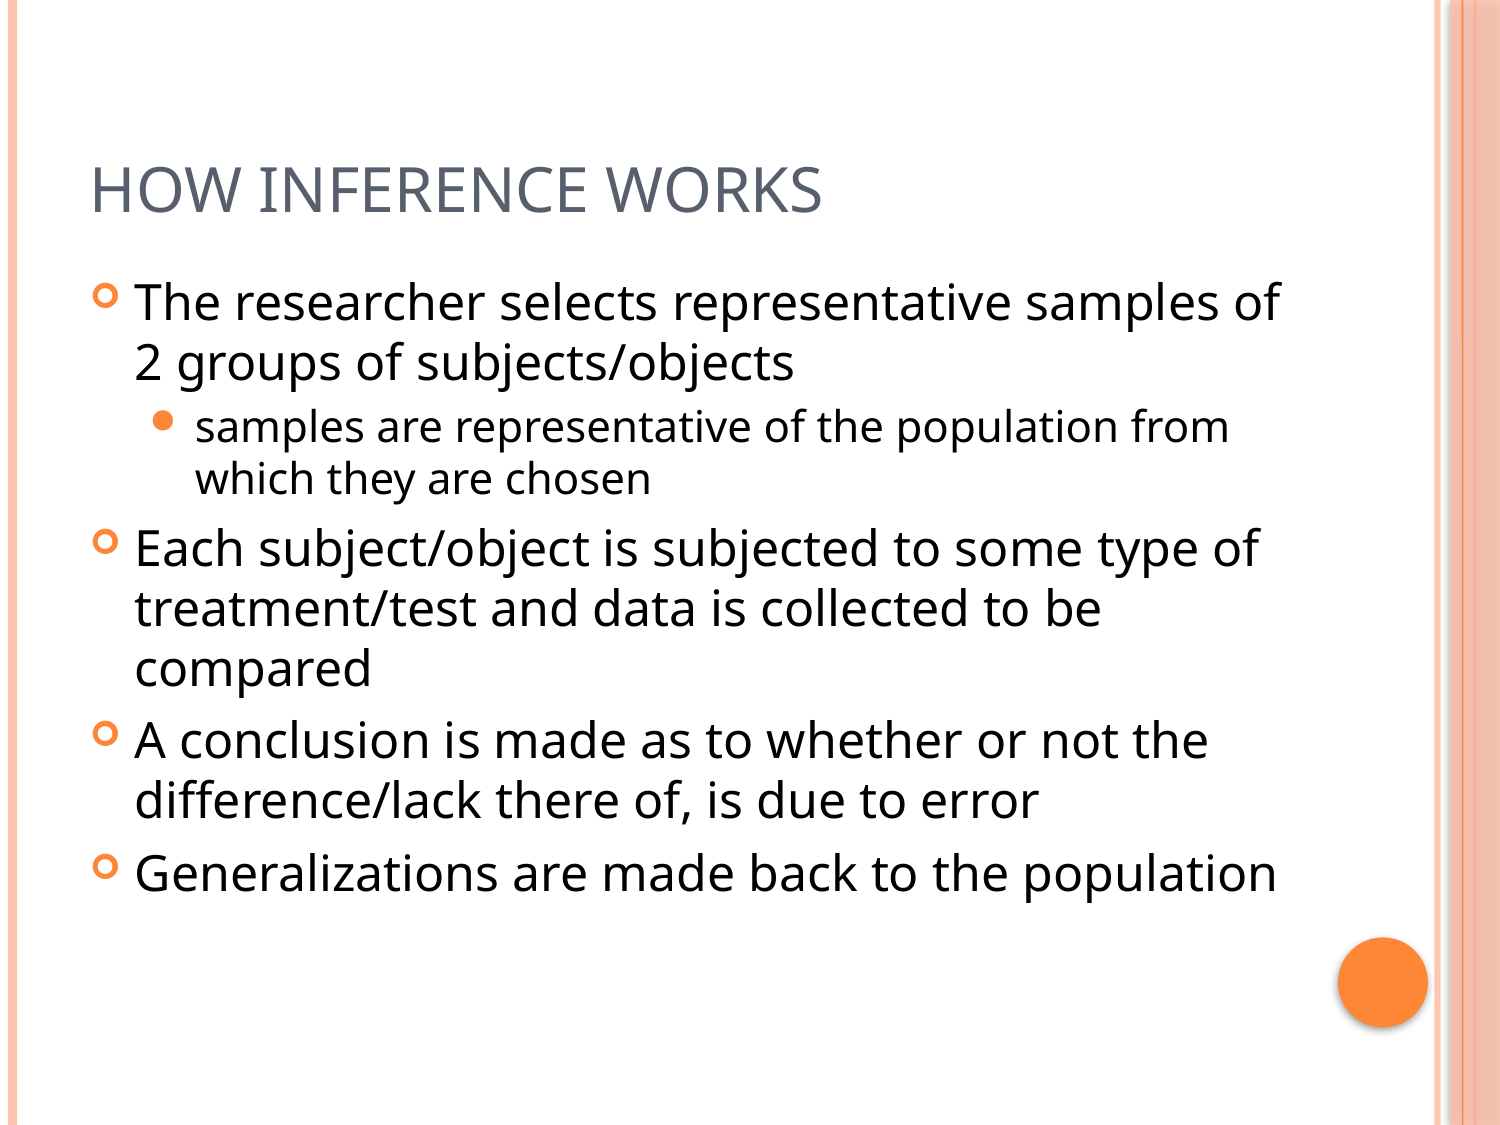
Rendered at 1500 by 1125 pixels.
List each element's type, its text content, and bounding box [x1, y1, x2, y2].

list The researcher selects representative samples of 2 groups of subjects/objects samples are representative of the population from which they are chosen Each subject/object is subjected to some type of treatment/test and data is collected to be compared A conclusion is made as to whether or not the difference/lack there of, is due to error Generalizations are made back to the population [75, 262, 1300, 1062]
title How Inference Works [75, 45, 1300, 233]
